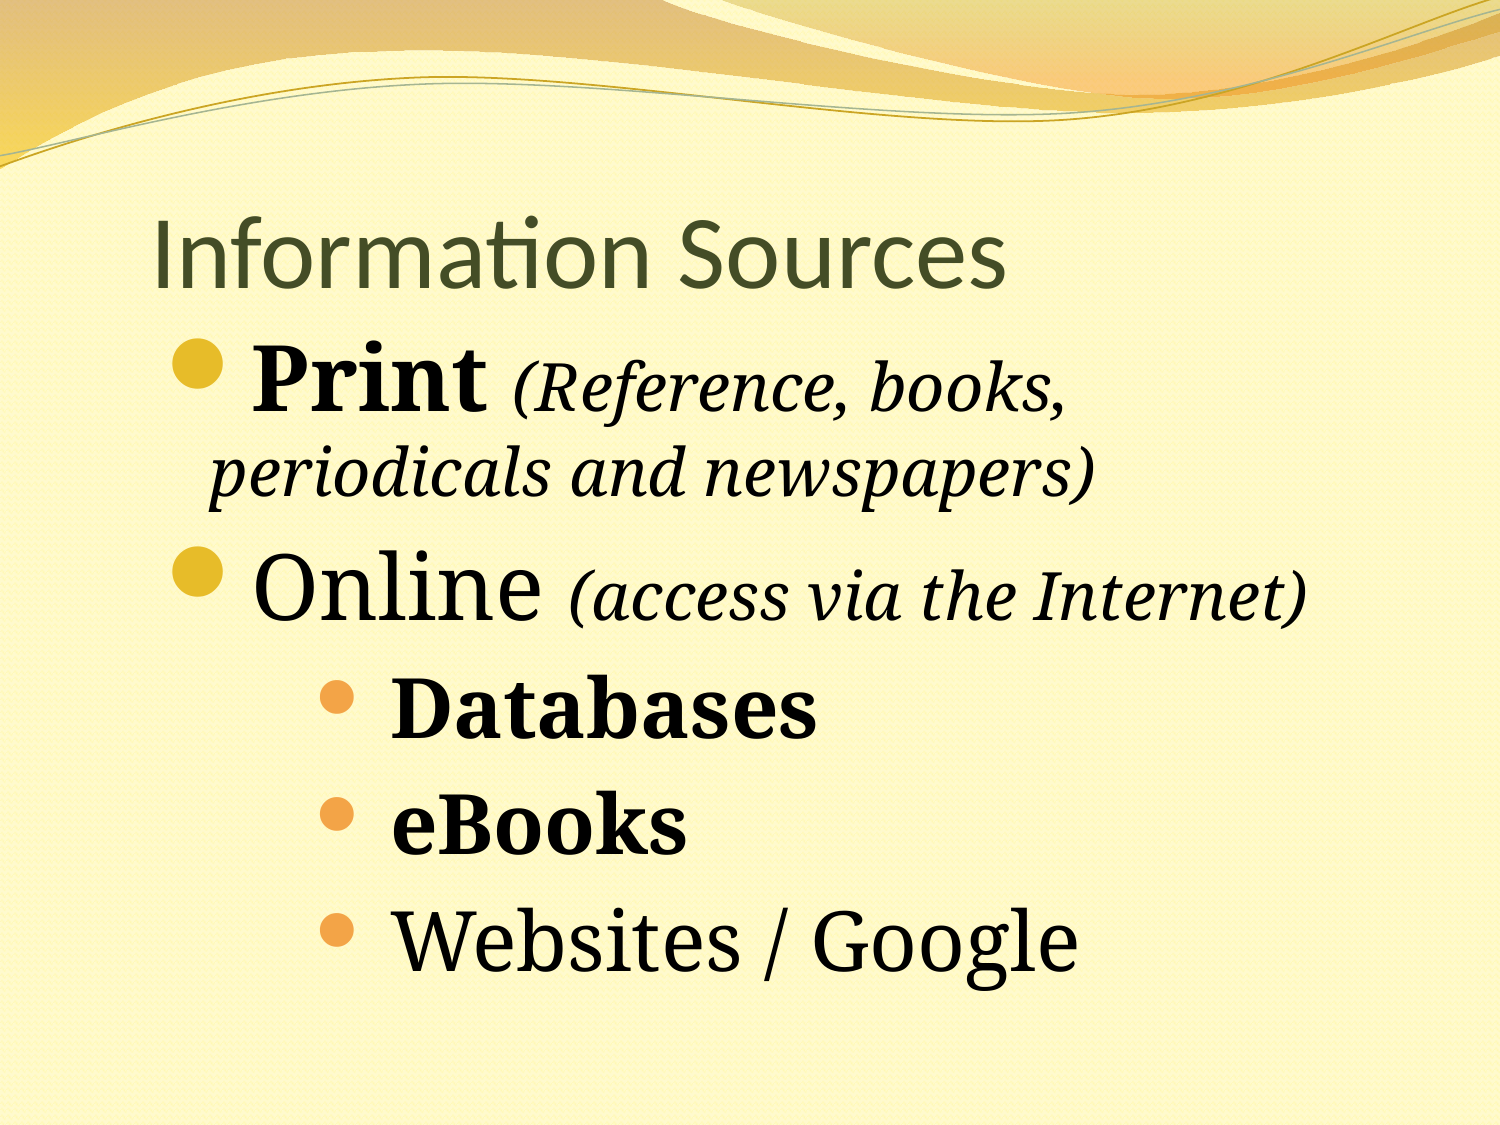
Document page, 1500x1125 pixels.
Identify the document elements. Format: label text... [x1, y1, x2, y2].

list Print (Reference, books, periodicals and newspapers) Online (access via the Internet) Databases eBooks Websites / Google [149, 312, 1438, 1026]
title Information Sources [149, 174, 1500, 363]
